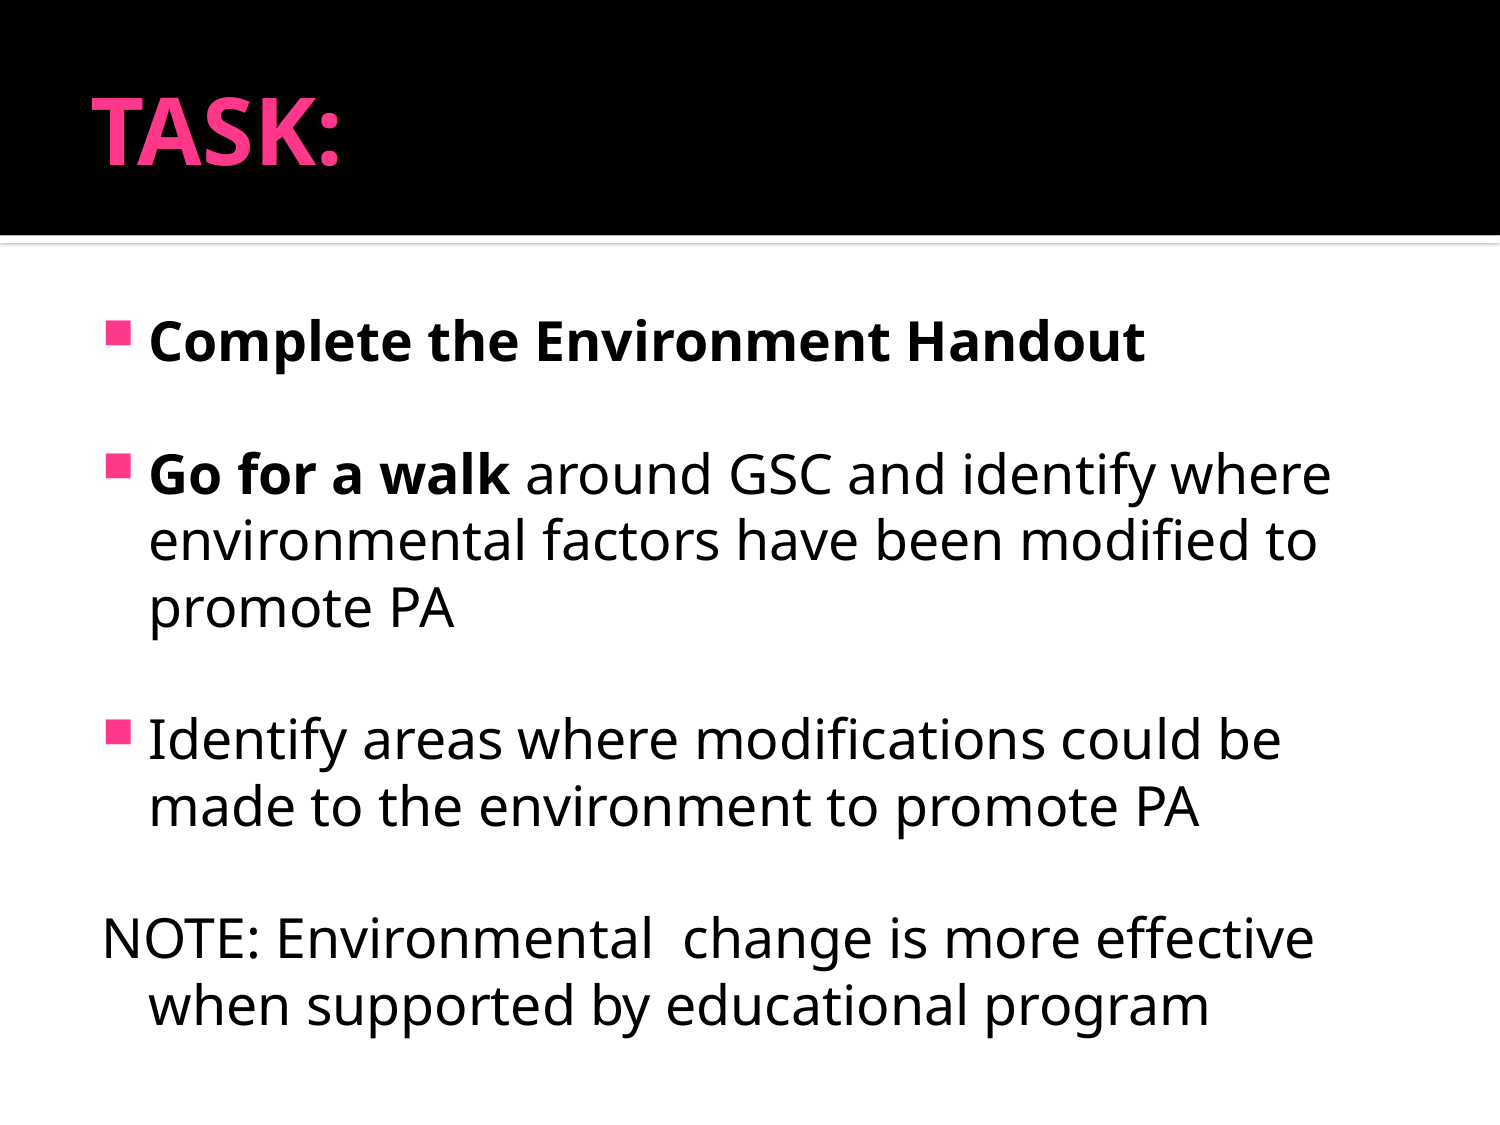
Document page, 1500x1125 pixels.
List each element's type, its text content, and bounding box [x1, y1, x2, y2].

list Complete the Environment Handout Go for a walk around GSC and identify where environmental factors have been modified to promote PA Identify areas where modifications could be made to the environment to promote PA NOTE: Environmental change is more effective when supported by educational program [75, 291, 1425, 1050]
title TASK: [75, 25, 1425, 231]
